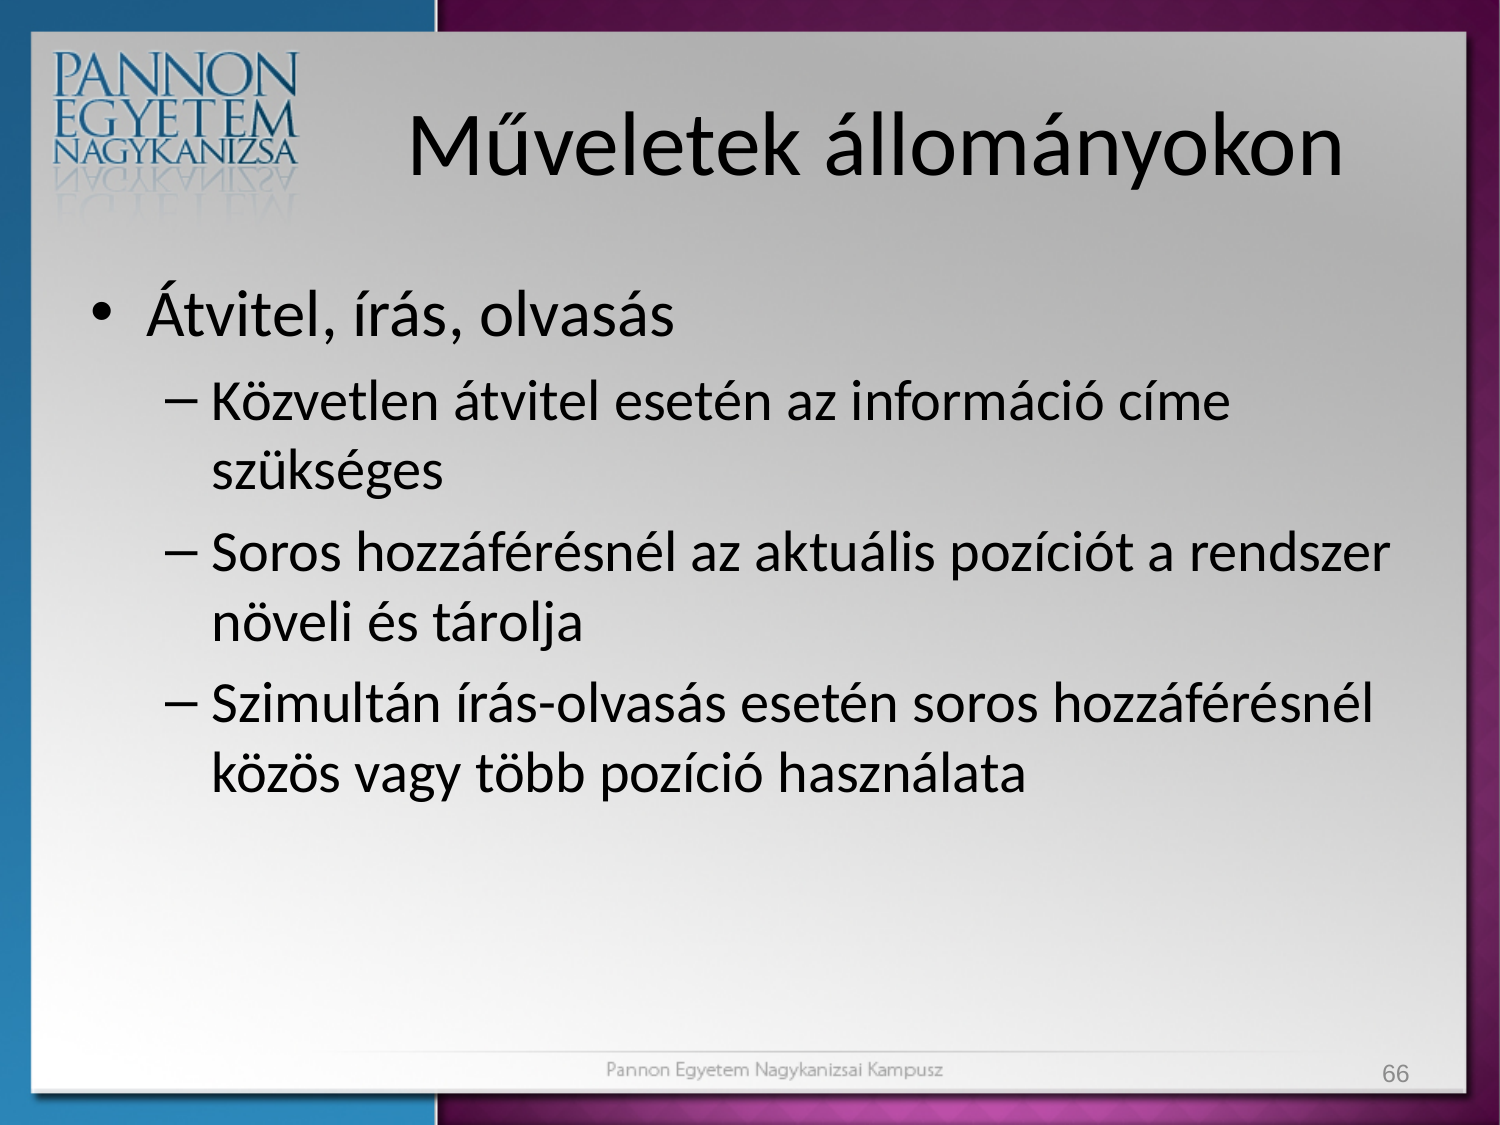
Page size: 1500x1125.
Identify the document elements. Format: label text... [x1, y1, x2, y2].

title Műveletek állományokon [328, 45, 1425, 233]
list Átvitel, írás, olvasás Közvetlen átvitel esetén az információ címe szükséges Soros hozzáférésnél az aktuális pozíciót a rendszer növeli és tárolja Szimultán írás-olvasás esetén soros hozzáférésnél közös vagy több pozíció használata [75, 262, 1425, 1038]
picture [0, 0, 1500, 1125]
slide_number 66 [1074, 1042, 1425, 1103]
